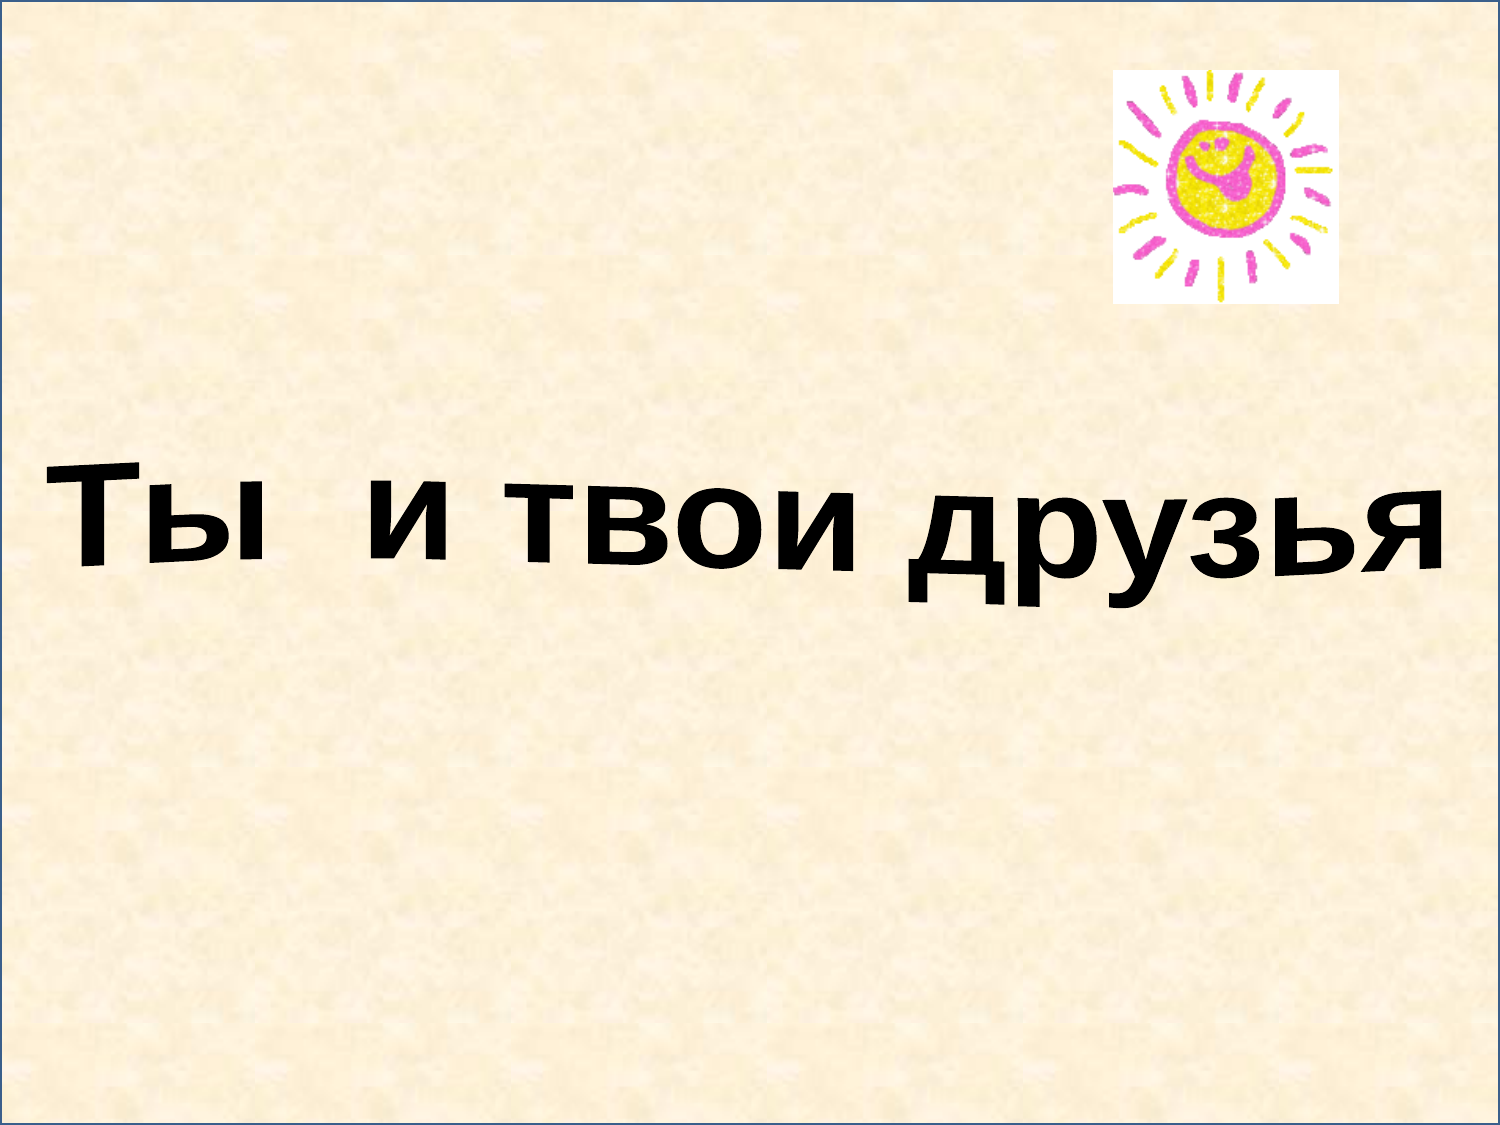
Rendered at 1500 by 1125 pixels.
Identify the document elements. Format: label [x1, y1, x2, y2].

picture [1112, 70, 1339, 304]
text_box [0, 0, 1500, 1125]
